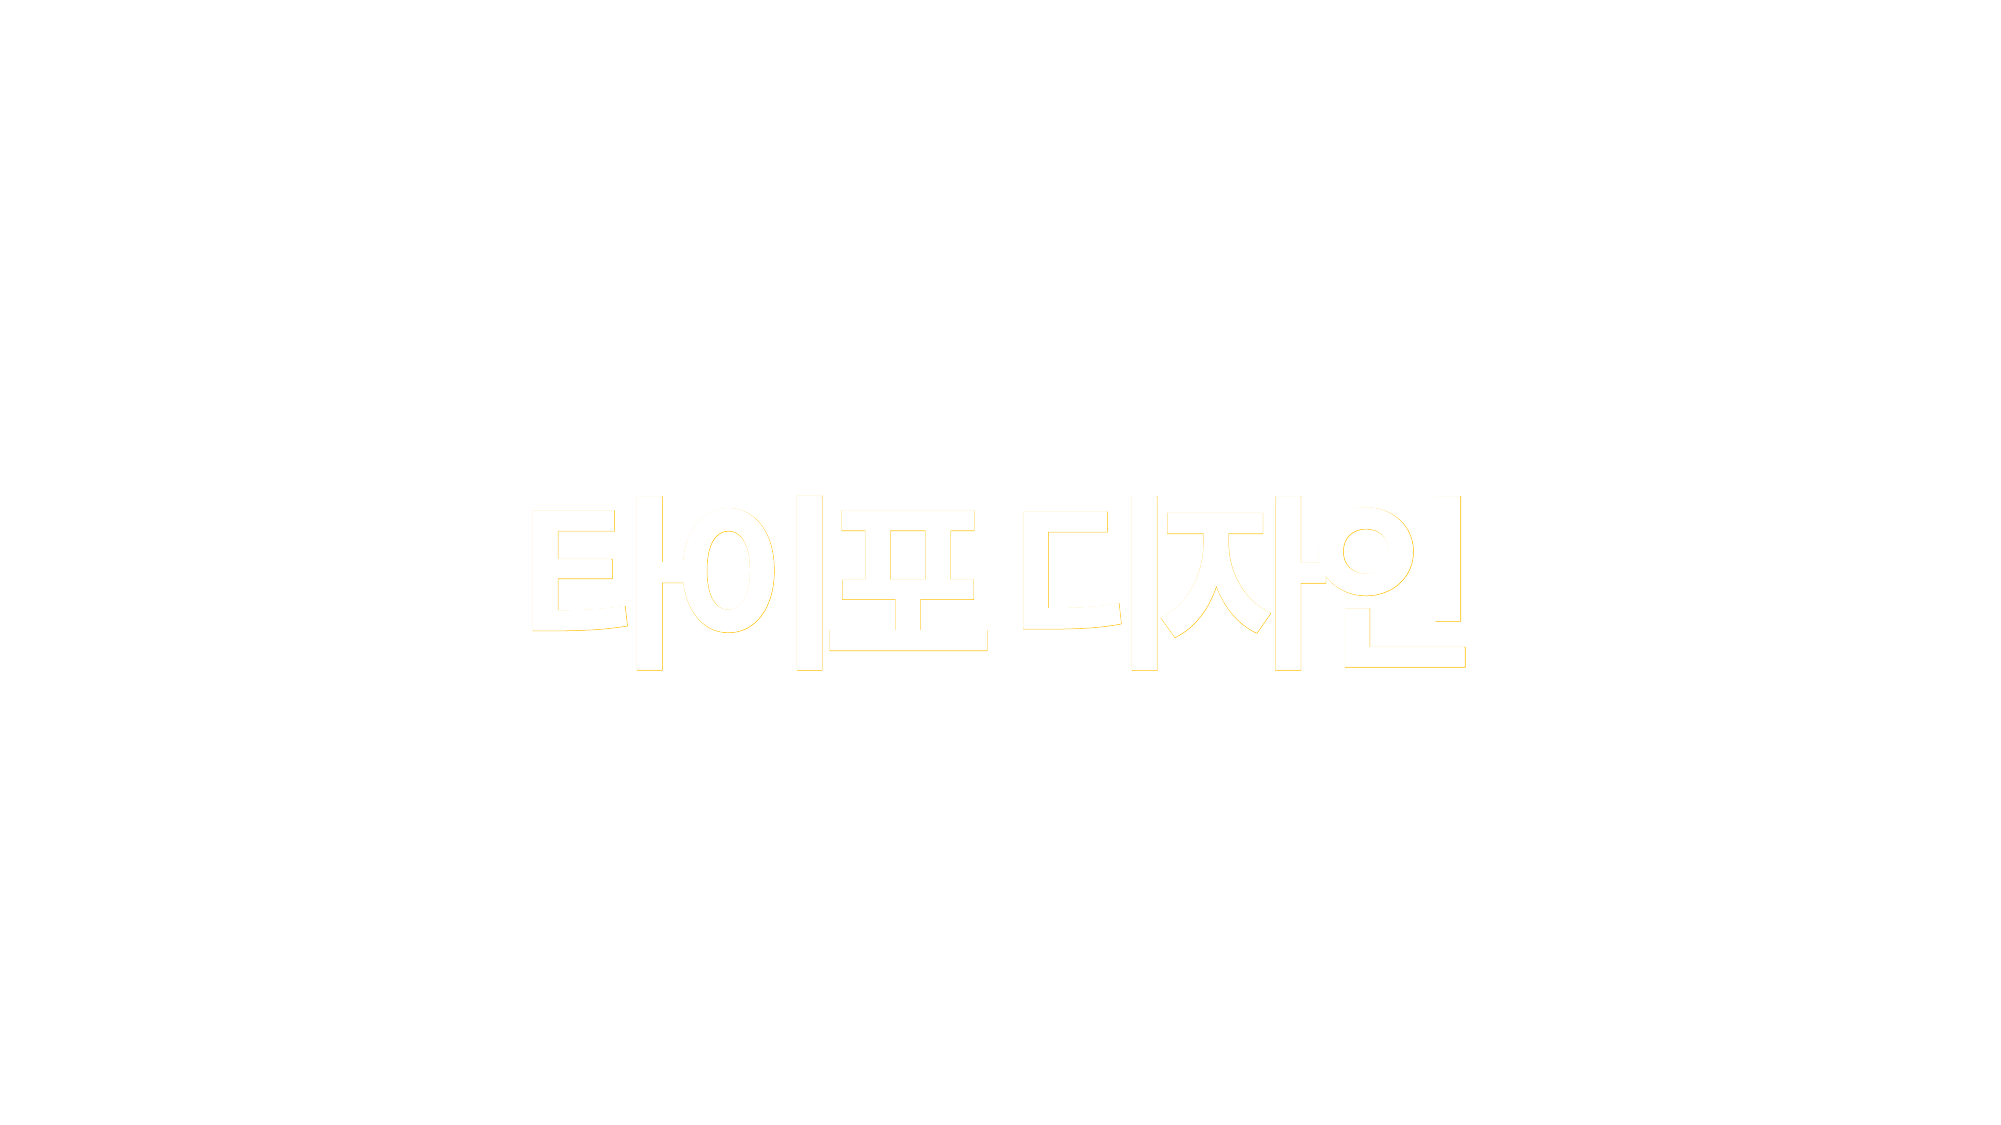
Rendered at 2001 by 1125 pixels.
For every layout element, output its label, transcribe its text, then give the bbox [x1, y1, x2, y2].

text_box 타이포 디자인 [503, 458, 1497, 699]
